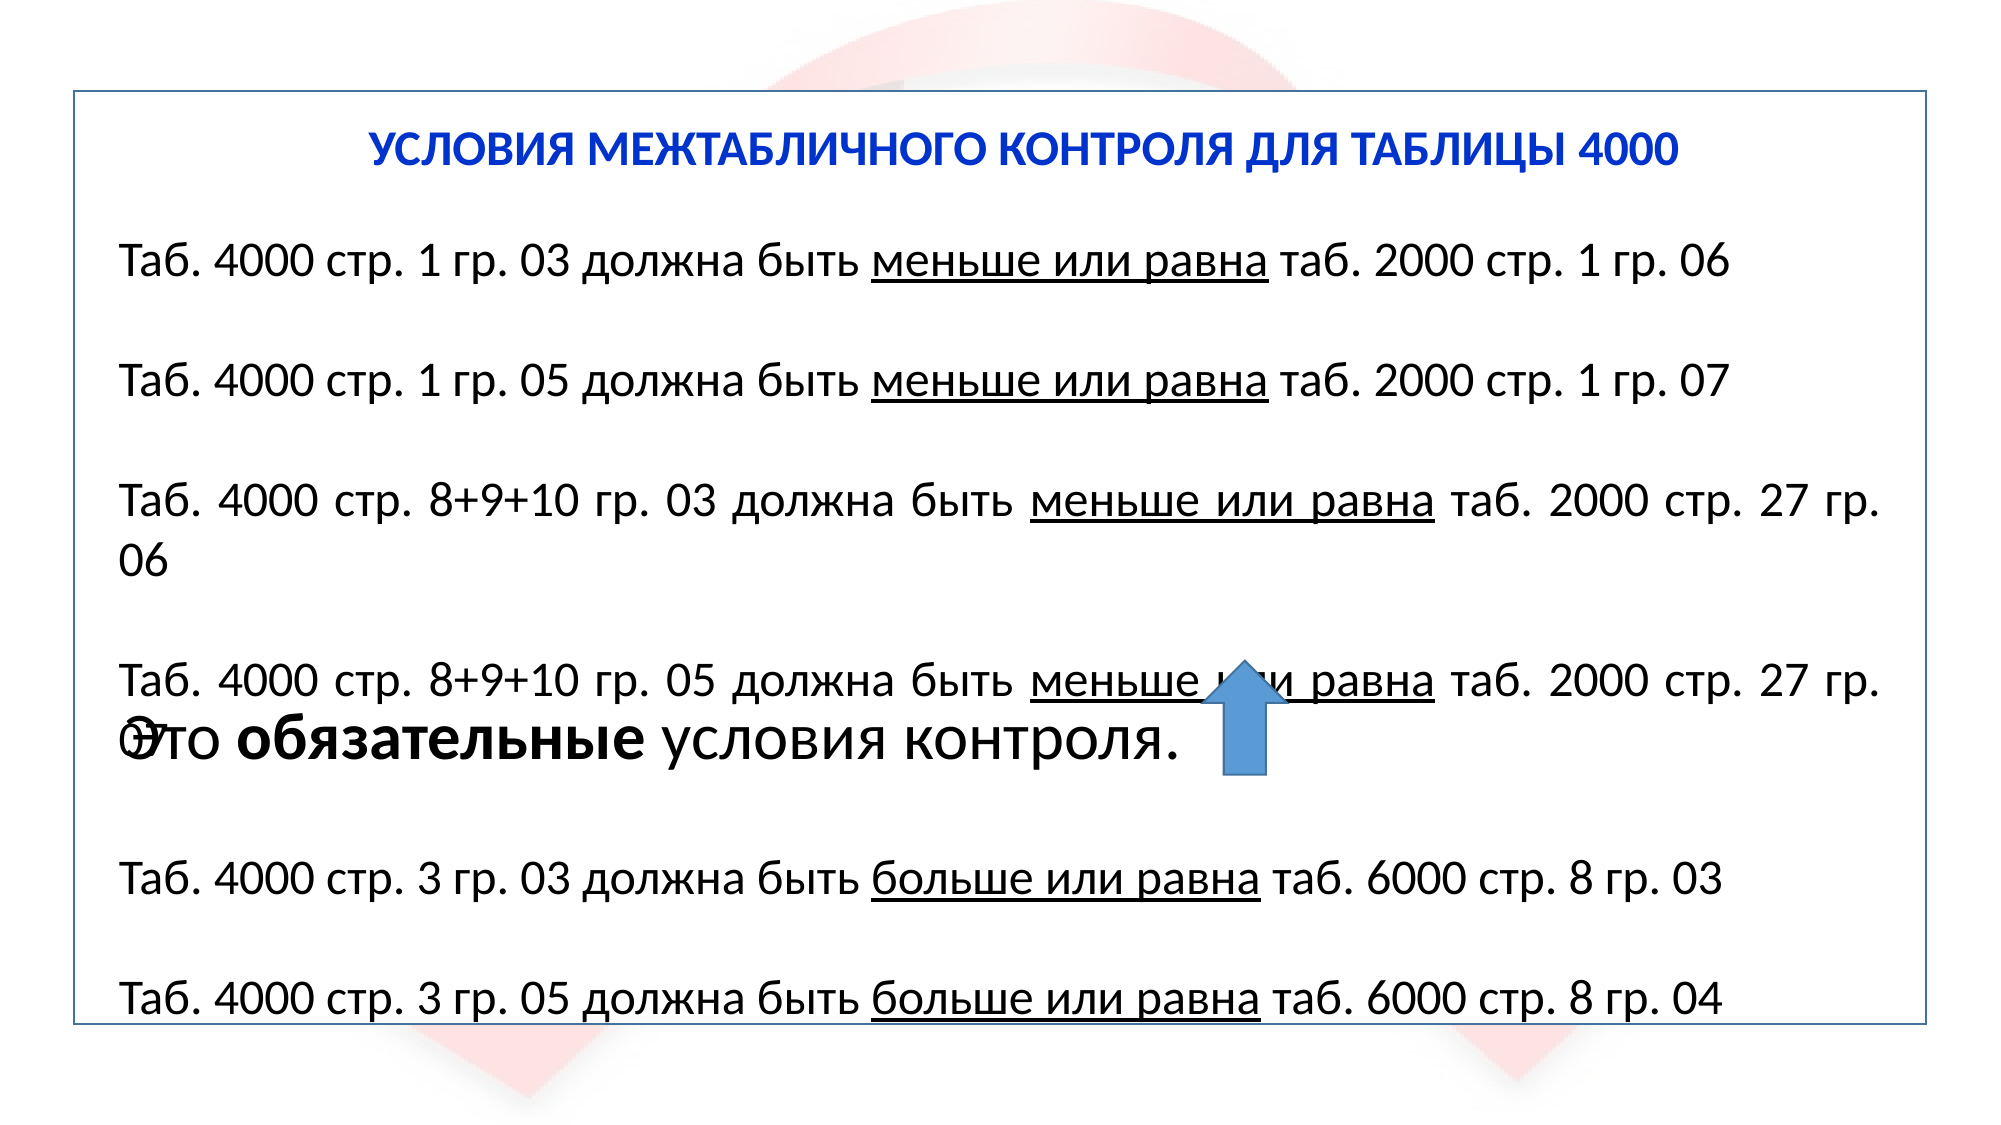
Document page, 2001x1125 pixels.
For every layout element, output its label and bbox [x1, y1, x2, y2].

text_box [73, 90, 1927, 1093]
